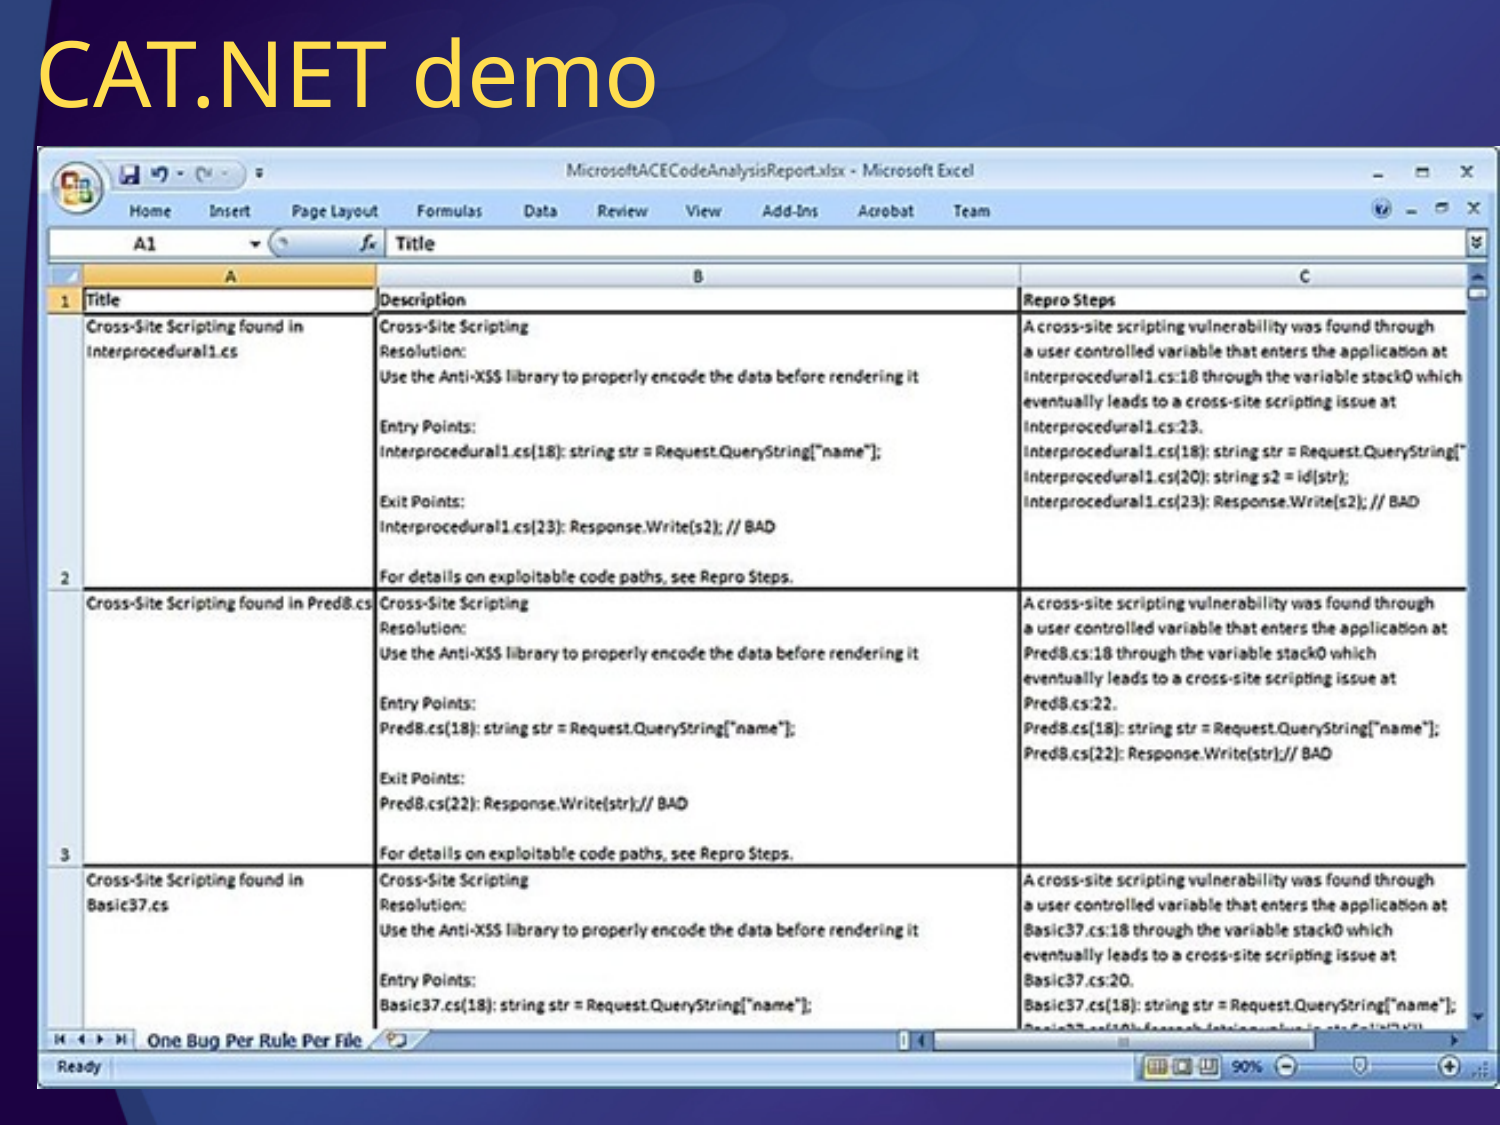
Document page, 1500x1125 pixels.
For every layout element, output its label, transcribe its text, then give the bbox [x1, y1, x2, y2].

picture [0, 0, 1500, 1125]
title CAT.NET demo [20, 20, 1477, 136]
